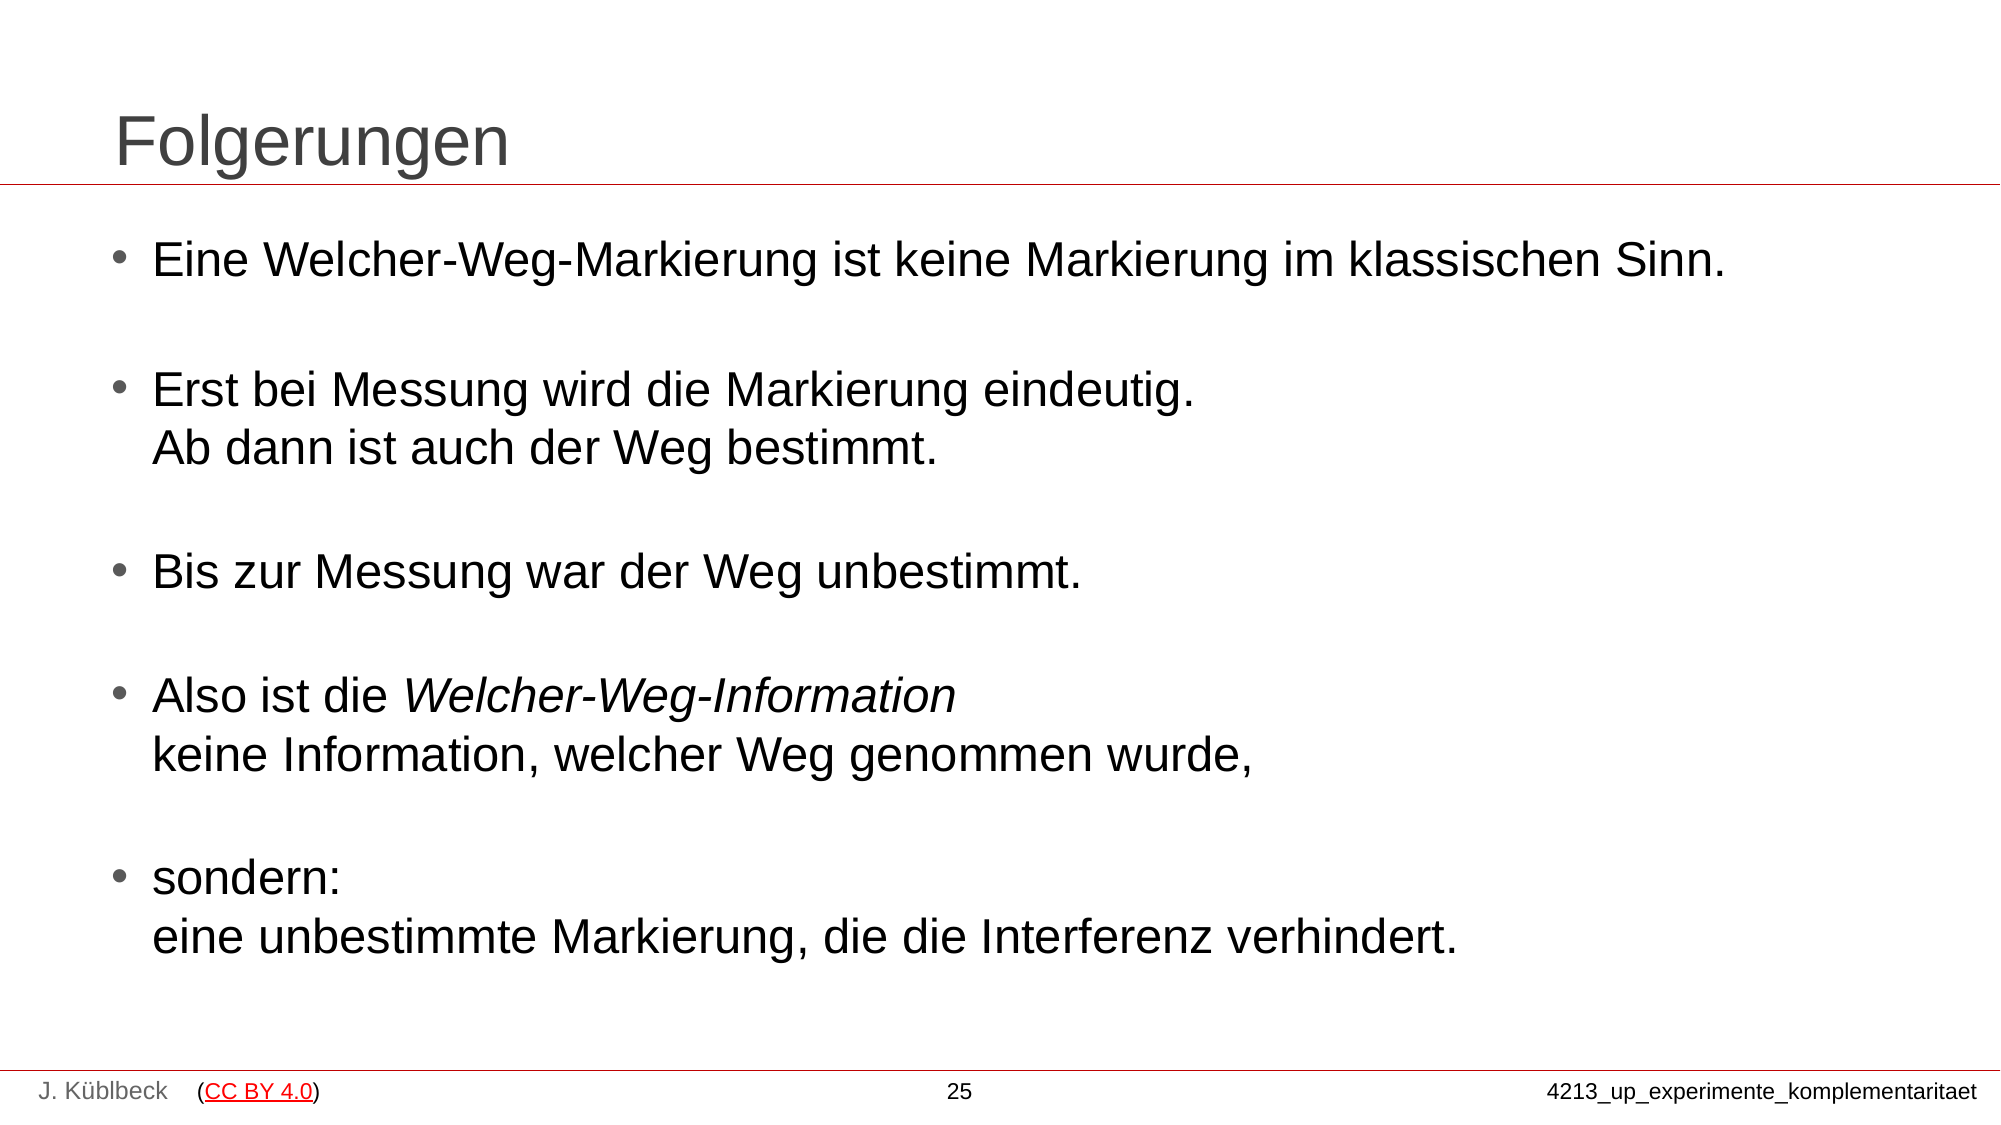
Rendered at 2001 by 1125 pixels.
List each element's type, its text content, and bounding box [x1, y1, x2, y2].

text_box Eine Welcher-Weg-Markierung ist keine Markierung im klassischen Sinn. Erst bei Messung wird die Markierung eindeutig. Ab dann ist auch der Weg bestimmt. Bis zur Messung war der Weg unbestimmt. Also ist die Welcher-Weg-Information keine Information, welcher Weg genommen wurde, sondern: eine unbestimmte Markierung, die die Interferenz verhindert. [78, 219, 1745, 1035]
title Folgerungen [99, 90, 1900, 185]
